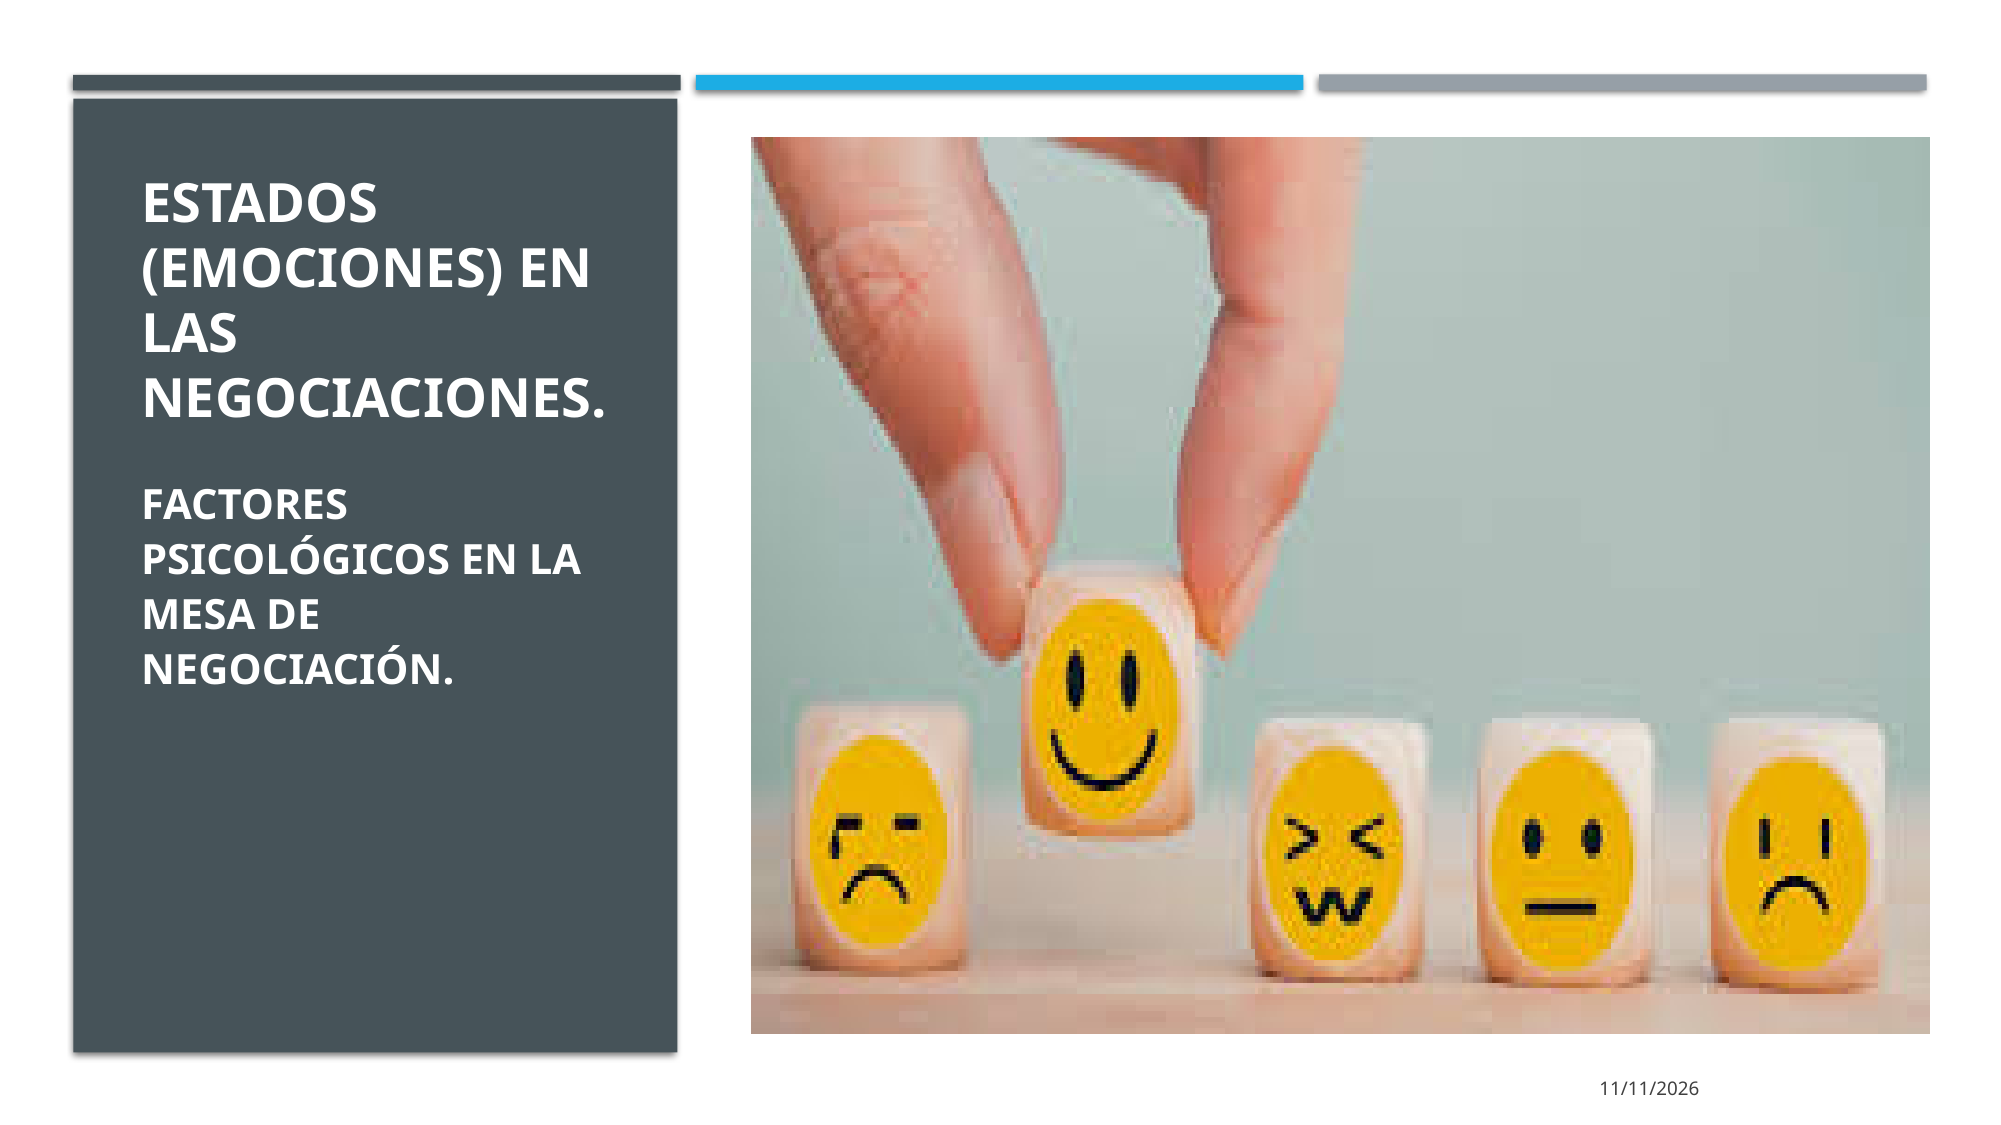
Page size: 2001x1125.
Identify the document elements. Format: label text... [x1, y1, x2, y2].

list FACTORES PSICOLÓGICOS EN LA MESA DE NEGOCIACIÓN. [125, 465, 624, 958]
title ESTADOS (EMOCIONES) EN LAS NEGOCIACIONES. [125, 153, 624, 436]
picture [751, 136, 1930, 1034]
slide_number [1247, 1059, 1715, 1120]
